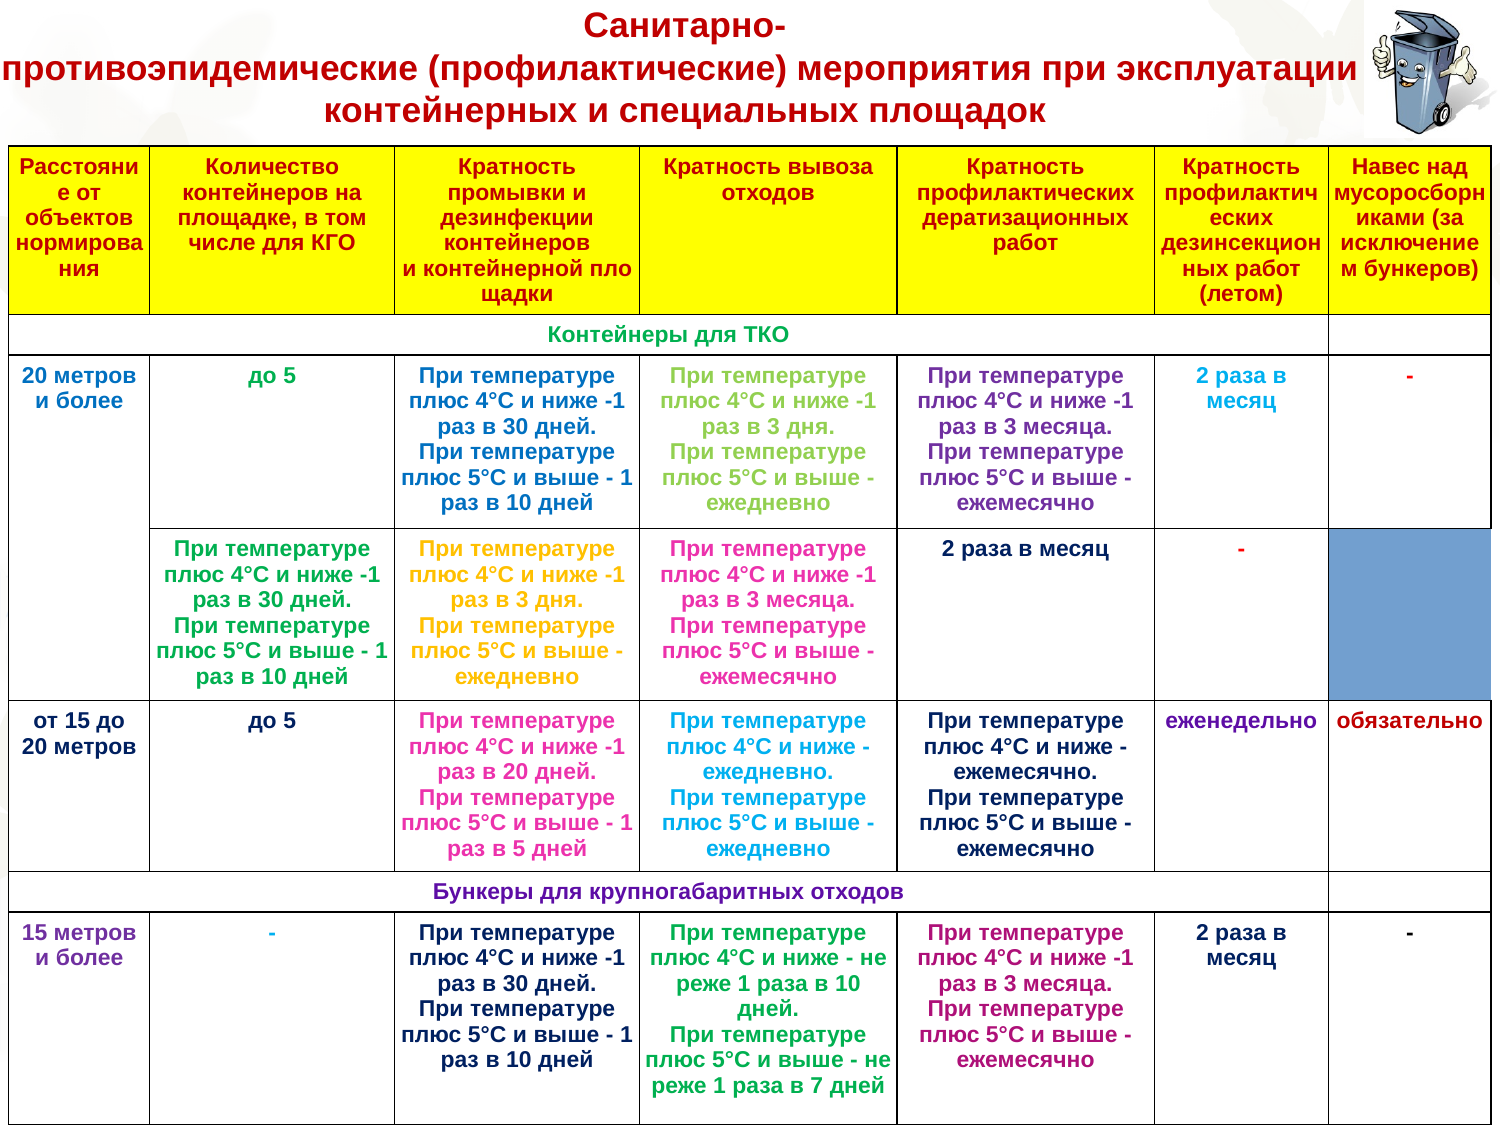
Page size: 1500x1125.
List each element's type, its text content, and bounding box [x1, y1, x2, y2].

table_header Кратность профилактических дезинсекционных работ (летом) [1155, 147, 1328, 314]
table_cell Контейнеры для ТКО [9, 315, 1328, 354]
table_cell от 15 до 20 метров [9, 701, 149, 871]
text_box Санитарно-противоэпидемические (профилактические) мероприятия при эксплуатации контейнерных и специальных площадок [0, 0, 1360, 138]
table_cell еженедельно [1155, 701, 1328, 871]
table_cell При температуре плюс 4°С и ниже -1 раз в 30 дней. При температуре плюс 5°С и выше - 1 раз в 10 дней [395, 356, 639, 528]
table_header Кратность профилактических дератизационных работ [898, 147, 1154, 314]
table_cell - [1329, 913, 1490, 1124]
table_cell При температуре плюс 4°С и ниже -1 раз в 3 месяца. При температуре плюс 5°С и выше - ежемесячно [898, 356, 1154, 528]
table_cell - [1329, 356, 1490, 528]
table_cell При температуре плюс 4°С и ниже -1 раз в 20 дней. При температуре плюс 5°С и выше - 1 раз в 5 дней [395, 701, 639, 871]
table_cell При температуре плюс 4°С и ниже -1 раз в 3 месяца. При температуре плюс 5°С и выше - ежемесячно [640, 529, 896, 700]
table_cell 2 раза в месяц [1155, 356, 1328, 528]
table_cell При температуре плюс 4°С и ниже - ежедневно. При температуре плюс 5°С и выше - ежедневно [640, 701, 896, 871]
table_header Количество контейнеров на площадке, в том числе для КГО [150, 147, 394, 314]
table_cell - [1155, 529, 1328, 700]
picture [1363, 0, 1498, 138]
table_header Расстояние от объектов нормирования [9, 147, 149, 314]
table_cell При температуре плюс 4°С и ниже -1 раз в 3 месяца. При температуре плюс 5°С и выше - ежемесячно [898, 913, 1154, 1124]
table_cell обязательно [1329, 701, 1490, 871]
table_cell При температуре плюс 4°С и ниже -1 раз в 30 дней. При температуре плюс 5°С и выше - 1 раз в 10 дней [395, 913, 639, 1124]
table_header Кратность вывоза отходов [640, 147, 896, 314]
table_cell 15 метров и более [9, 913, 149, 1124]
table_cell При температуре плюс 4°С и ниже - не реже 1 раза в 10 дней. При температуре плюс 5°С и выше - не реже 1 раза в 7 дней [640, 913, 896, 1124]
table_cell [1329, 872, 1490, 911]
table_cell 2 раза в месяц [1155, 913, 1328, 1124]
table_cell 2 раза в месяц [898, 529, 1154, 700]
table_cell При температуре плюс 4°С и ниже -1 раз в 3 дня. При температуре плюс 5°С и выше - ежедневно [395, 529, 639, 700]
table_cell 20 метров и более [9, 356, 149, 700]
table_cell [1329, 315, 1490, 354]
table_cell - [150, 913, 394, 1124]
table_cell Бункеры для крупногабаритных отходов [9, 872, 1328, 911]
table_header Кратность промывки и дезинфекции контейнеров и контейнерной площадки [395, 147, 639, 314]
table_cell При температуре плюс 4°С и ниже - ежемесячно. При температуре плюс 5°С и выше - ежемесячно [898, 701, 1154, 871]
table_cell до 5 [150, 701, 394, 871]
table_cell При температуре плюс 4°С и ниже -1 раз в 3 дня. При температуре плюс 5°С и выше - ежедневно [640, 356, 896, 528]
table_cell до 5 [150, 356, 394, 528]
table_cell При температуре плюс 4°С и ниже -1 раз в 30 дней. При температуре плюс 5°С и выше - 1 раз в 10 дней [150, 529, 394, 700]
table_header Навес над мусоросборниками (за исключением бункеров) [1329, 147, 1490, 314]
